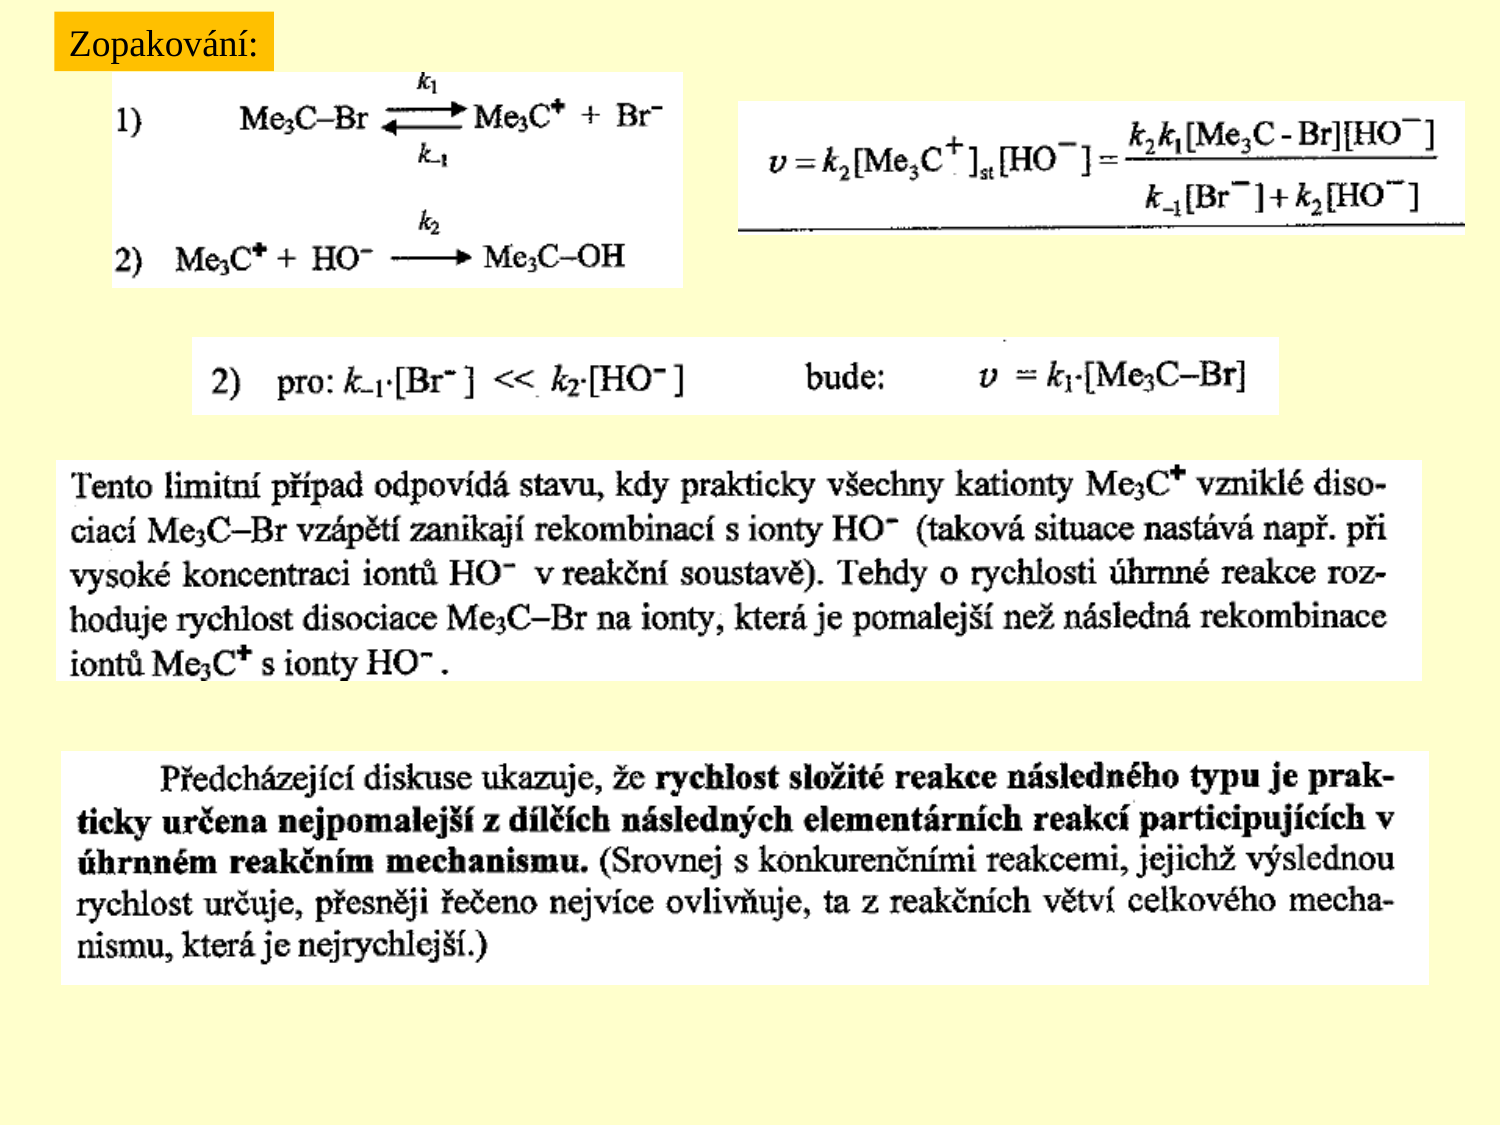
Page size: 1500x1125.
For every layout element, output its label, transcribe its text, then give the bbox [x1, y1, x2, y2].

picture [60, 751, 1429, 985]
picture [738, 101, 1466, 235]
picture [111, 71, 683, 288]
picture [56, 460, 1423, 681]
text_box Zopakování: [54, 11, 274, 72]
picture [192, 337, 1280, 415]
